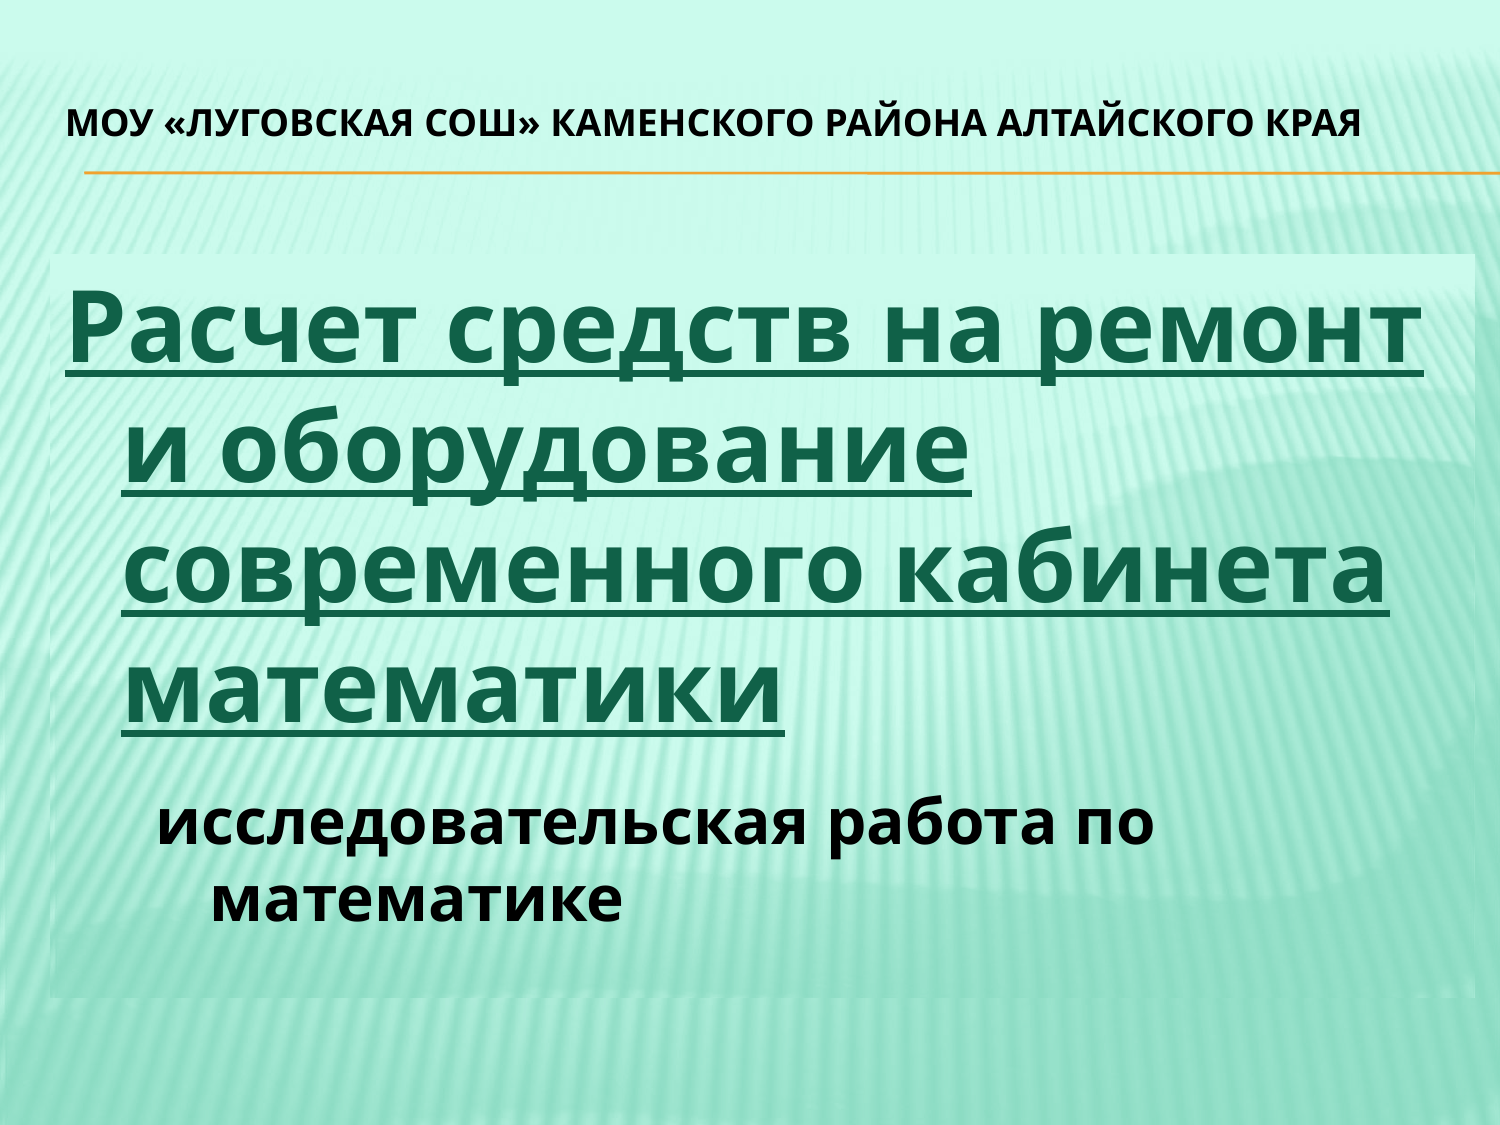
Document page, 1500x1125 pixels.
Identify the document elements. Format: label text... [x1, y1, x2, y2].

list Расчет средств на ремонт и оборудование современного кабинета математики [50, 254, 1475, 998]
text_box исследовательская работа по математике [140, 773, 1416, 1020]
title МОУ «Луговская СОШ» Каменского района Алтайского края [50, 75, 1475, 213]
